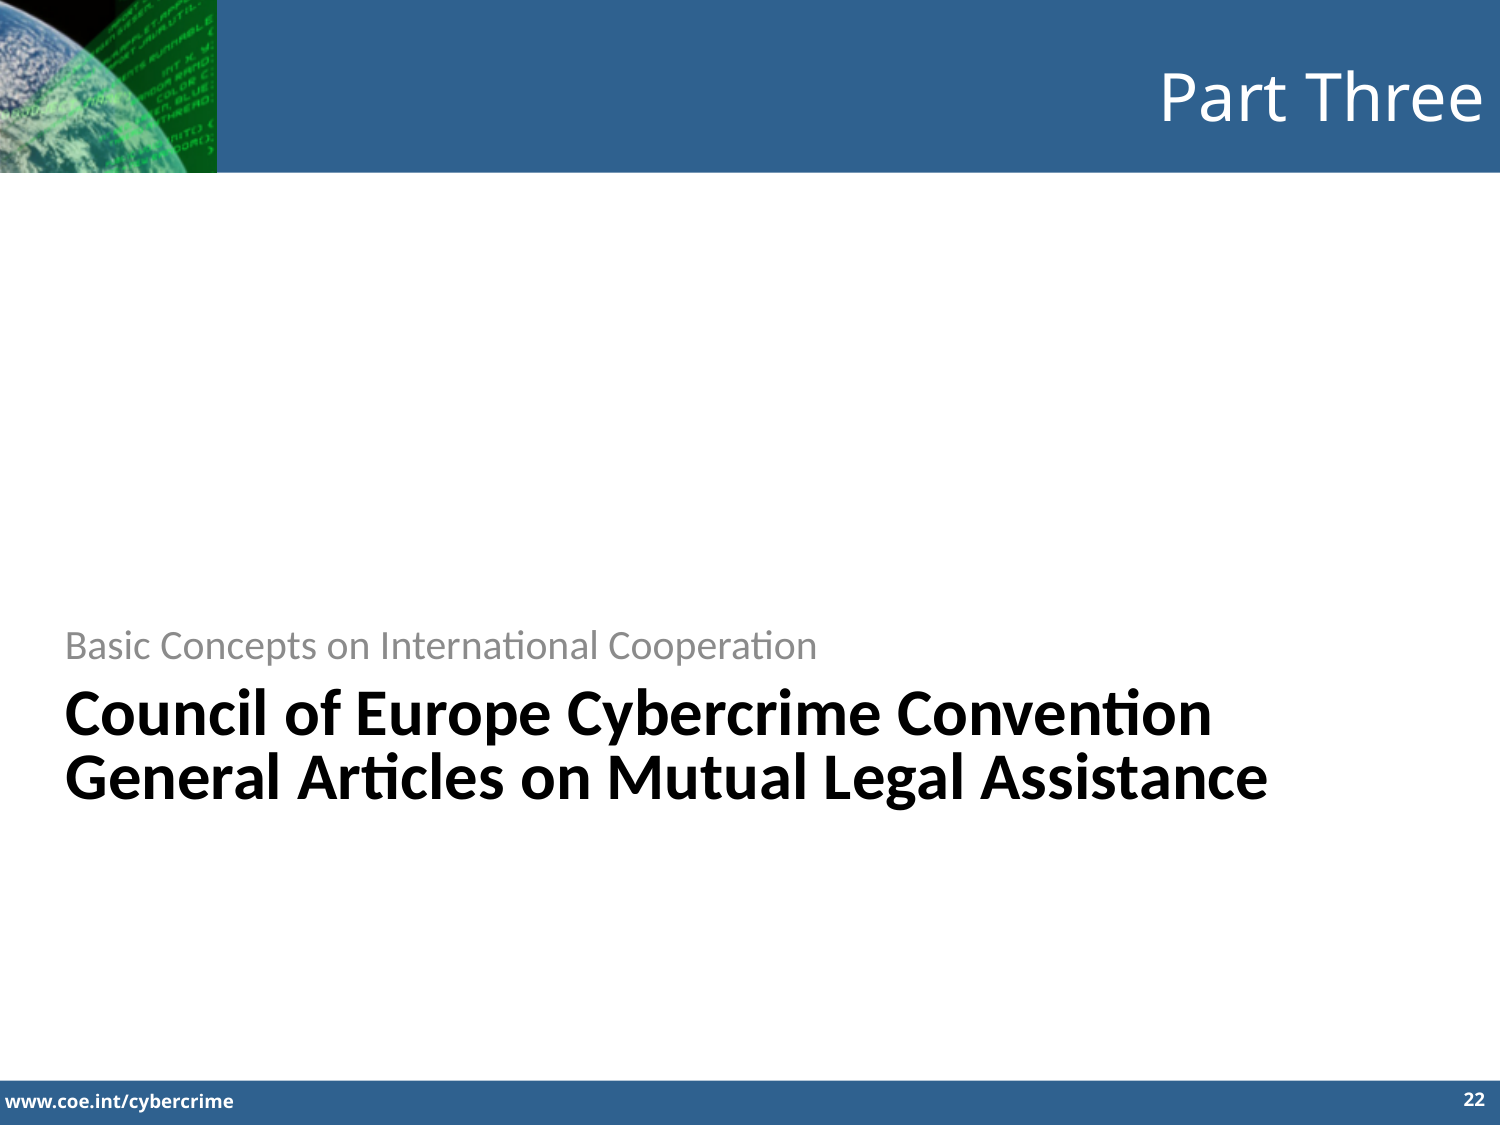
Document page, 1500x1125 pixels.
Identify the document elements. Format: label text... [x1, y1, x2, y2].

text_box Council of Europe Cybercrime Convention General Articles on Mutual Legal Assistance [50, 676, 1450, 820]
picture [0, 1, 217, 173]
text_box Basic Concepts on International Cooperation [49, 615, 1325, 674]
text_box Part Three [309, 18, 1500, 171]
slide_number 22 [1149, 1079, 1500, 1125]
